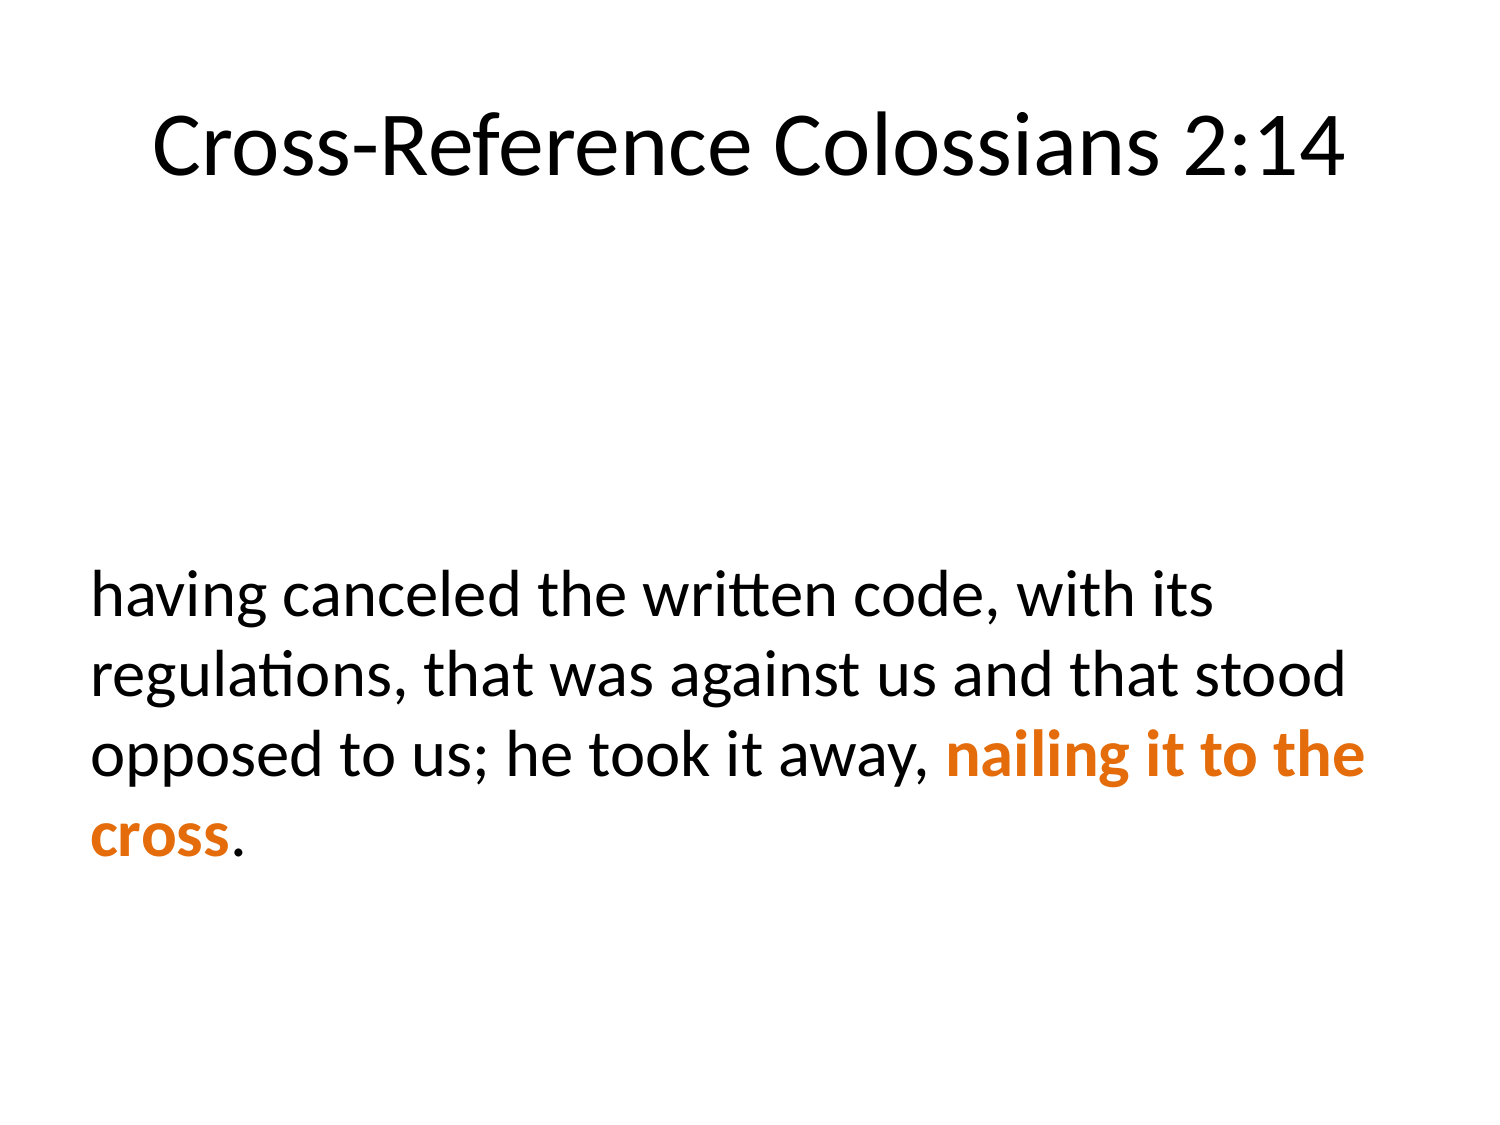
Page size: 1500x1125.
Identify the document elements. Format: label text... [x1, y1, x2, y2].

list having canceled the written code, with its regulations, that was against us and that stood opposed to us; he took it away, nailing it to the cross. [75, 262, 1425, 1005]
title Cross-Reference Colossians 2:14 [75, 45, 1425, 233]
